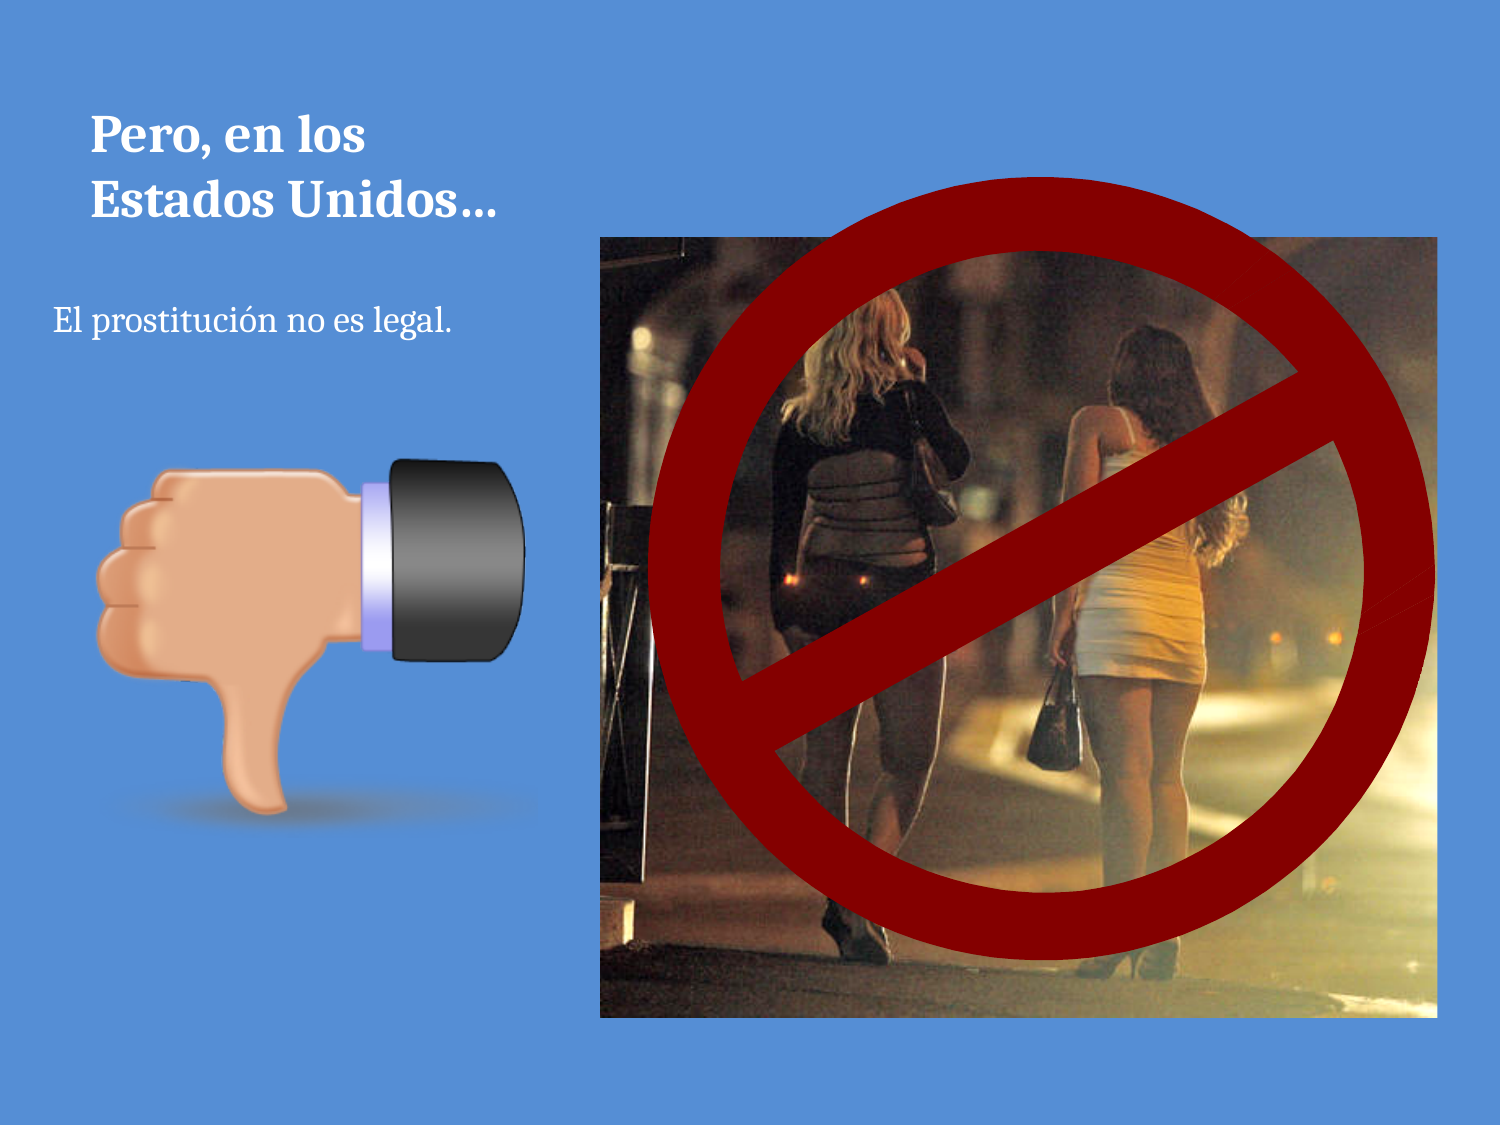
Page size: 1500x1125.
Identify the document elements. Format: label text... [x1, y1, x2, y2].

picture [649, 174, 1434, 963]
title Pero, en los Estados Unidos… [74, 44, 569, 236]
list El prostitución no es legal. [37, 287, 532, 390]
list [599, 237, 1438, 1018]
picture [87, 387, 538, 838]
